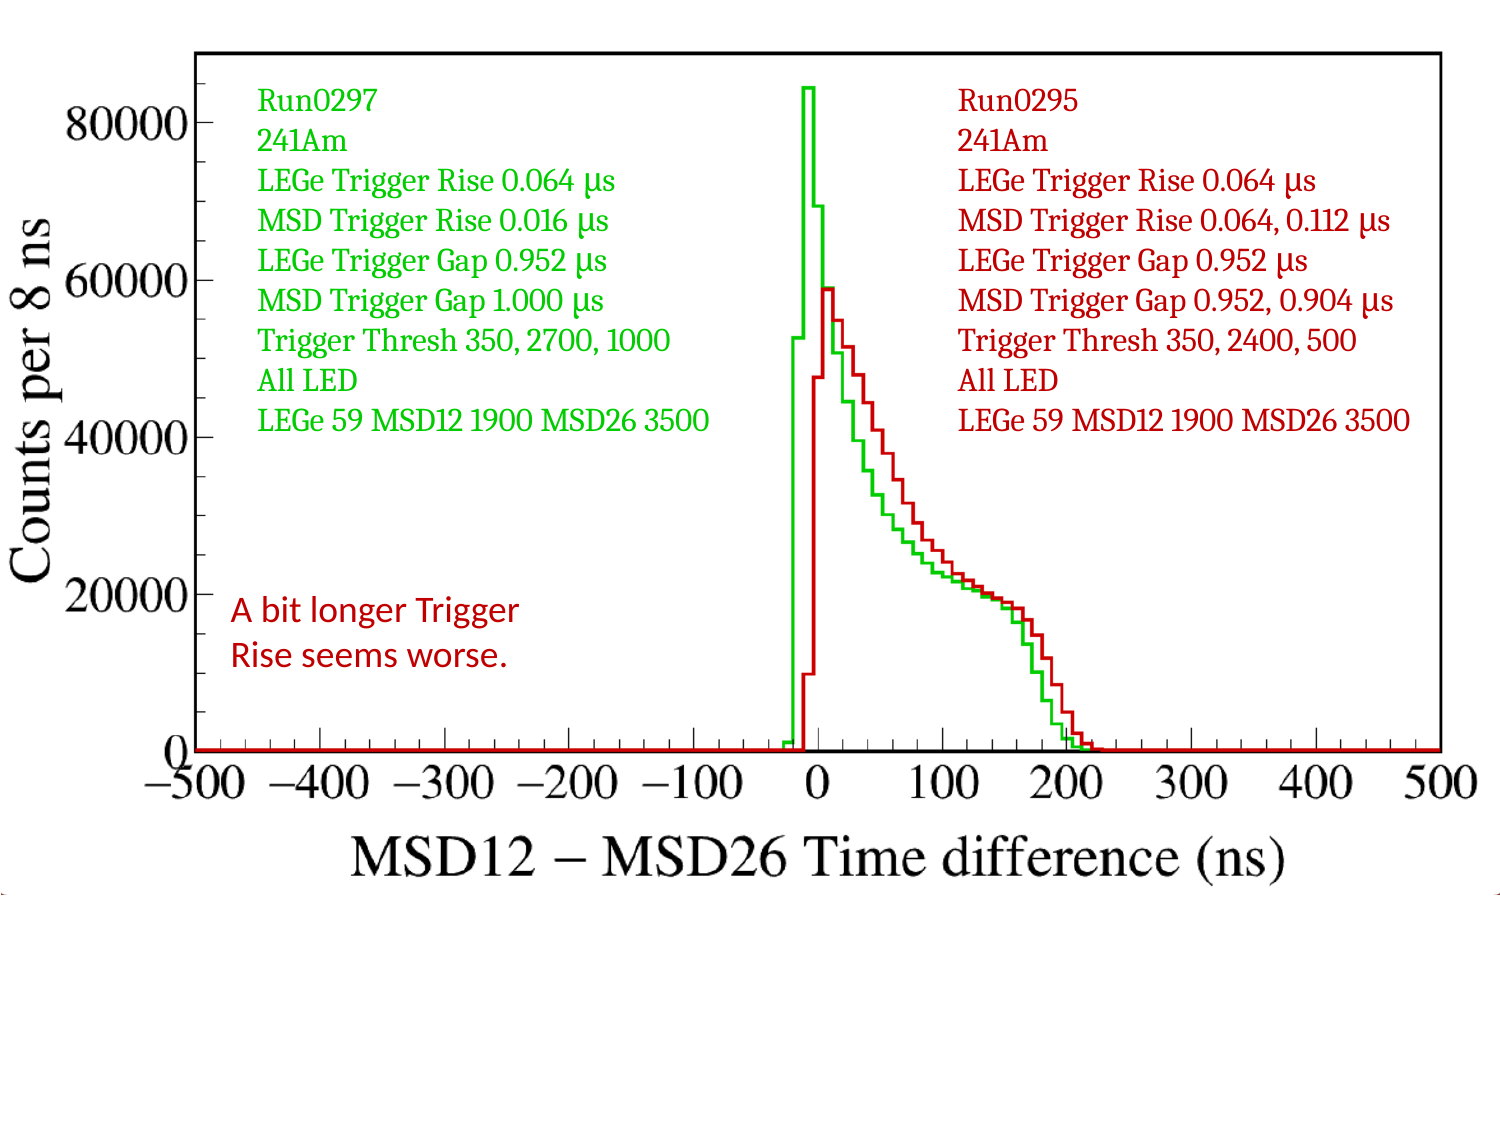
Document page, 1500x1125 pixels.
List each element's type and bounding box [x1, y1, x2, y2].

picture [1, 0, 1500, 895]
